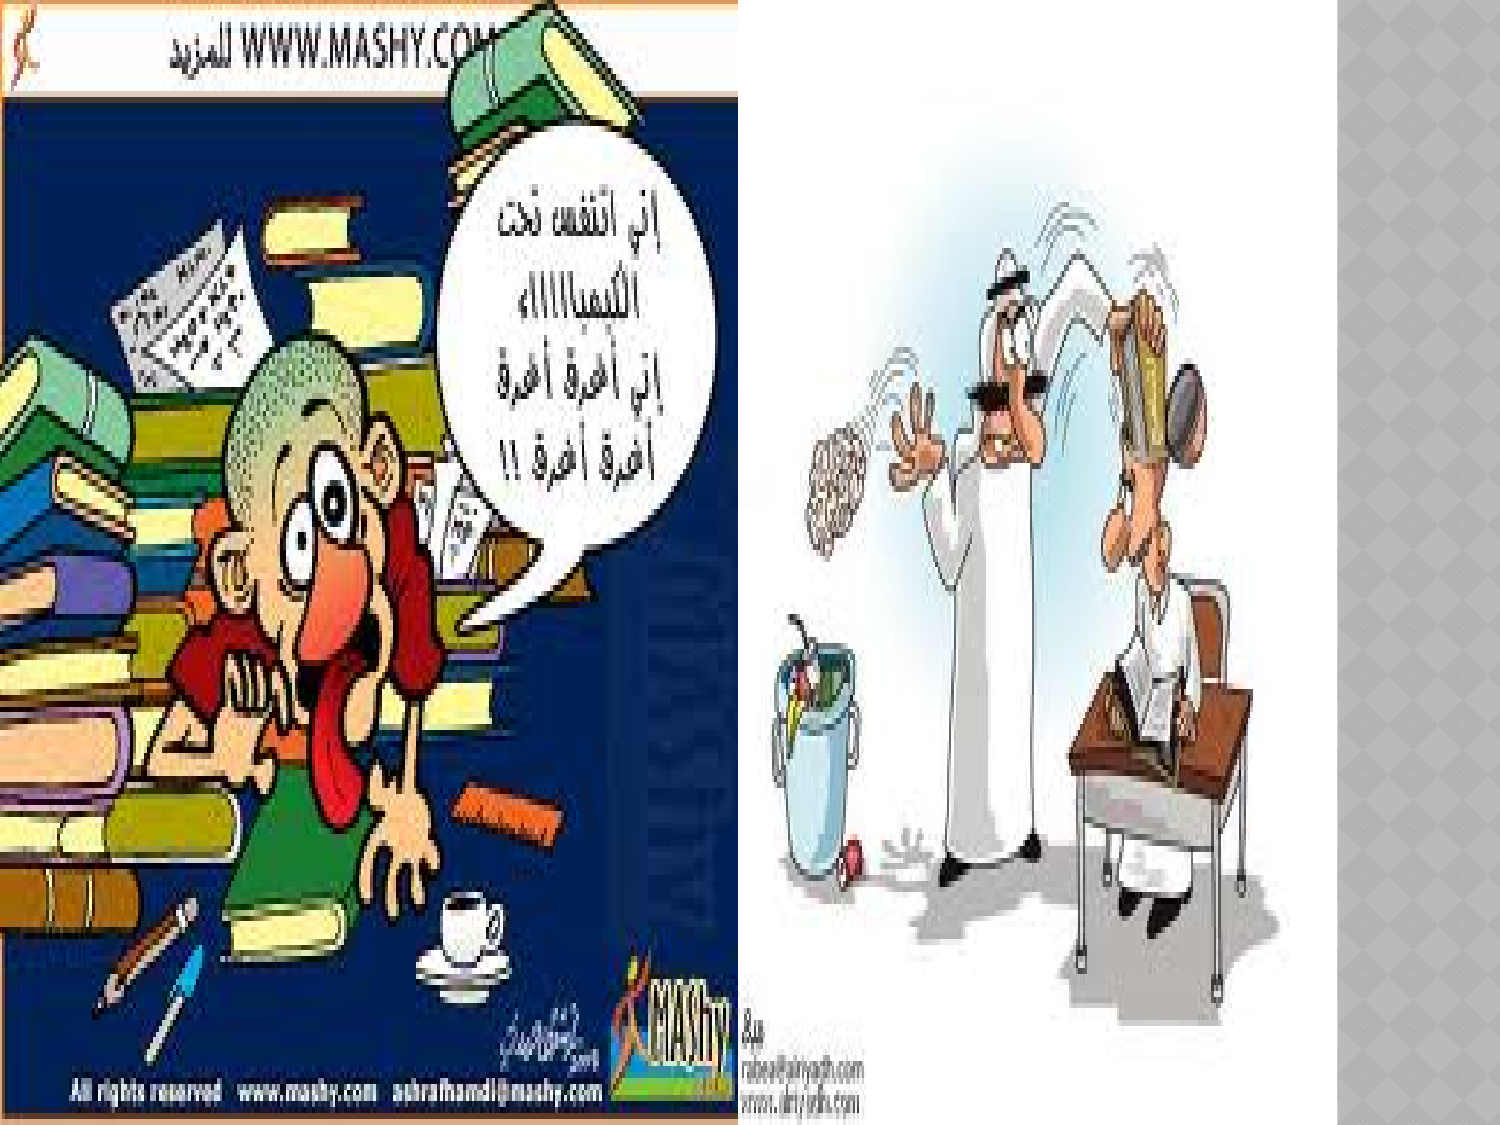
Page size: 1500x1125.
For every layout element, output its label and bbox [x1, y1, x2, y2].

list [0, 0, 733, 1125]
picture [737, 0, 1337, 1125]
